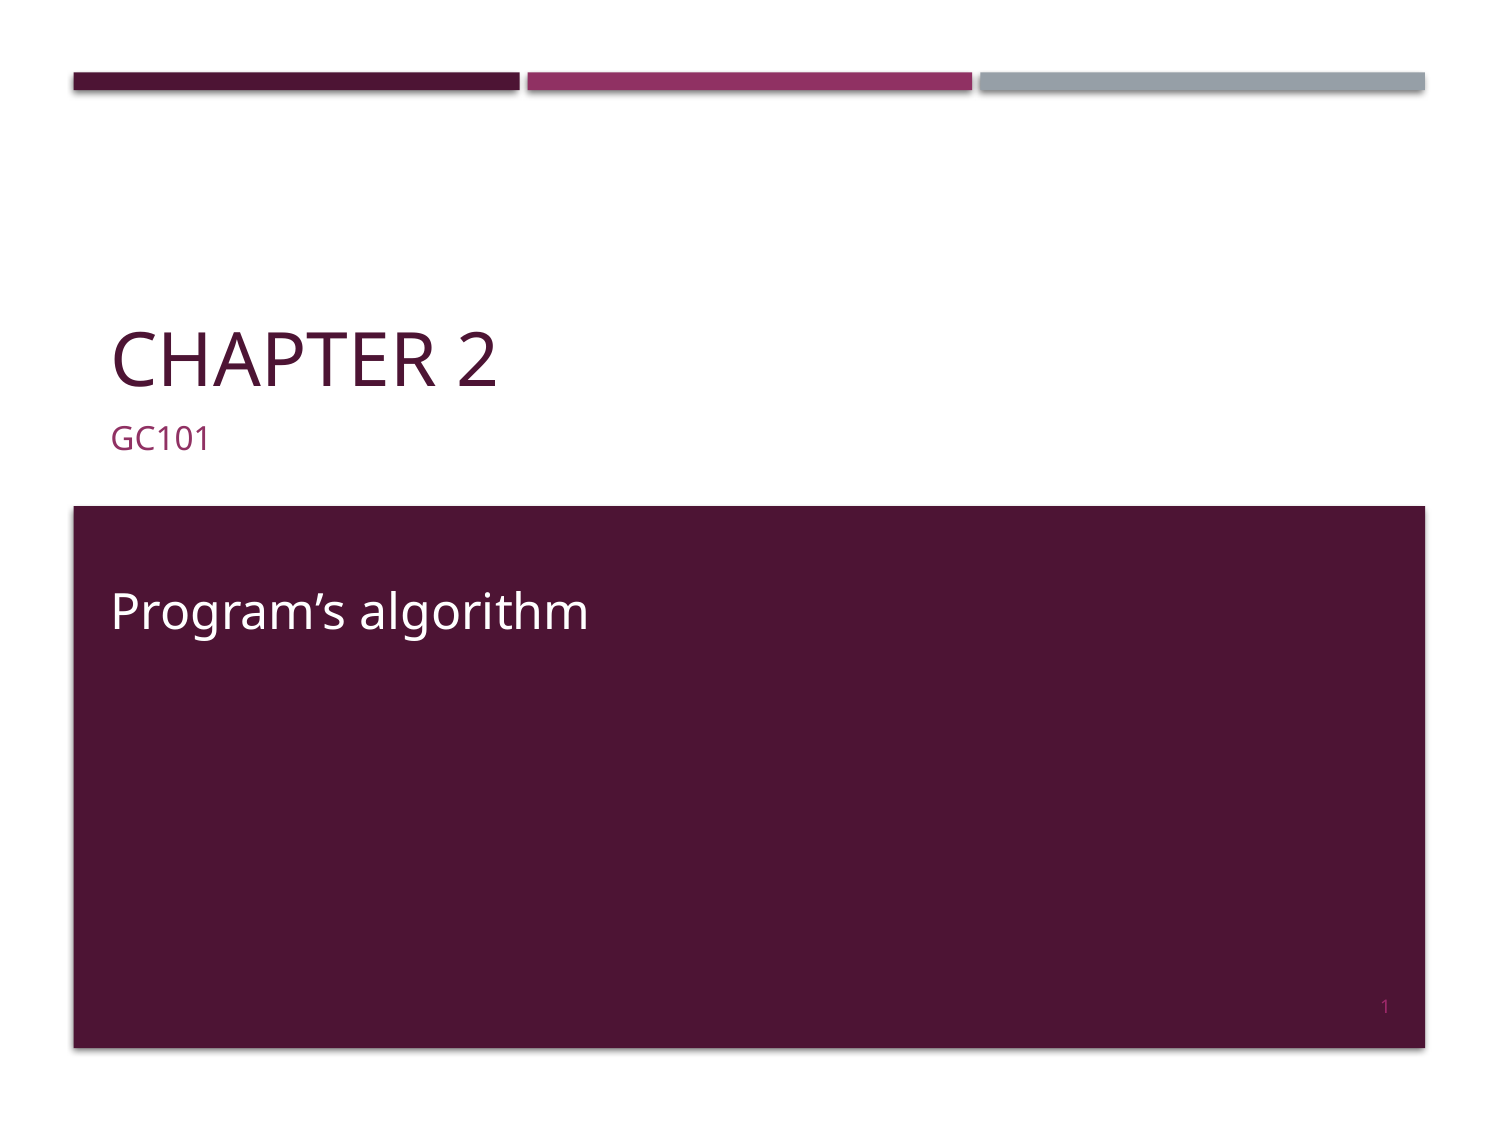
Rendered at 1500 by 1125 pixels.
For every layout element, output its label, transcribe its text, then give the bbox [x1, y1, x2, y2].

text_box Program’s algorithm [95, 572, 1363, 648]
subtitle GC101 [95, 409, 1406, 507]
title Chapter 2 [95, 162, 1406, 409]
slide_number 1 [1279, 977, 1406, 1037]
